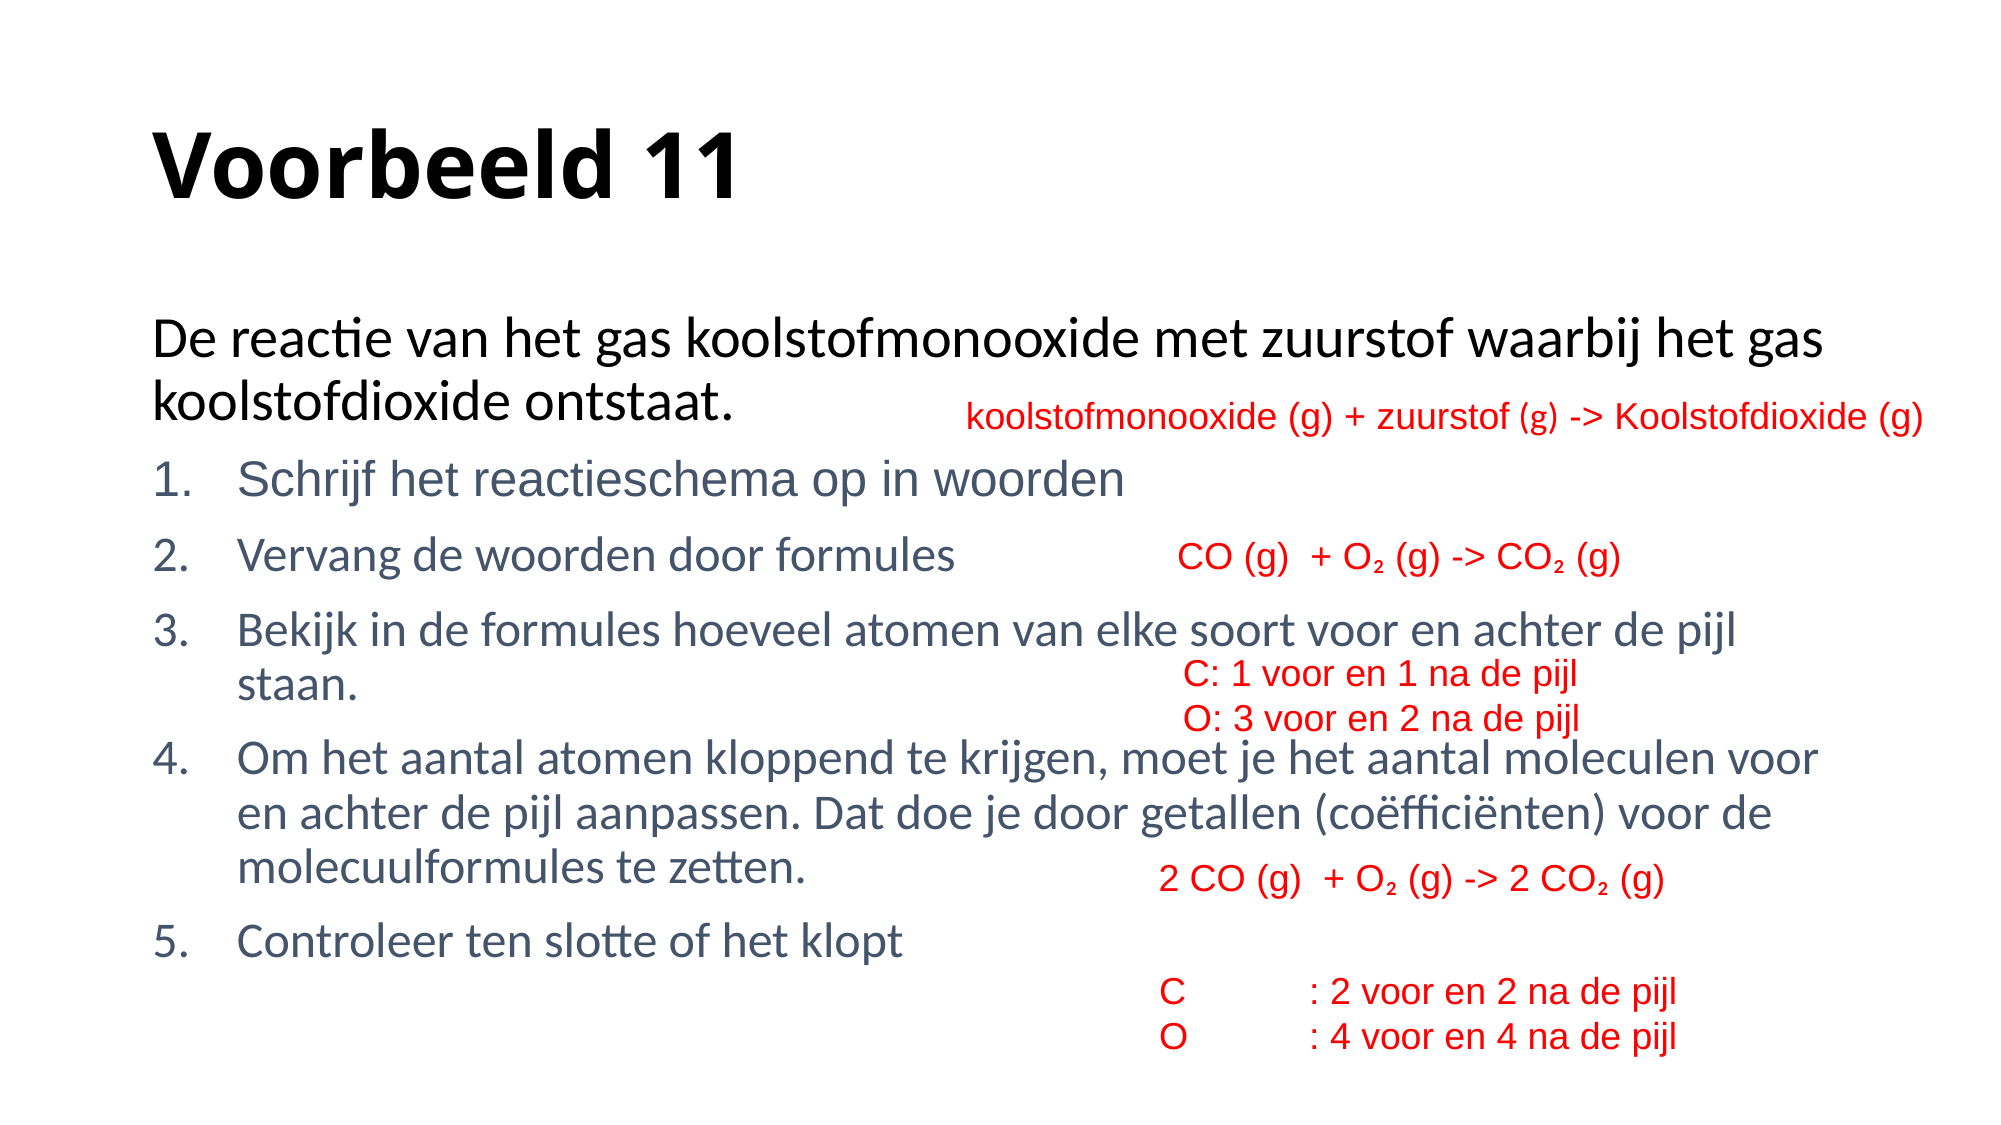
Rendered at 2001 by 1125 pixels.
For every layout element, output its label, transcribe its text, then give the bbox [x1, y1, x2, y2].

text_box CO (g) + O₂ (g) -> CO₂ (g) [1162, 524, 1637, 585]
text_box koolstofmonooxide (g) + zuurstof (g) -> Koolstofdioxide (g) [951, 384, 1940, 445]
list De reactie van het gas koolstofmonooxide met zuurstof waarbij het gas koolstofdioxide ontstaat. Schrijf het reactieschema op in woorden Vervang de woorden door formules Bekijk in de formules hoeveel atomen van elke soort voor en achter de pijl staan. Om het aantal atomen kloppend te krijgen, moet je het aantal moleculen voor en achter de pijl aanpassen. Dat doe je door getallen (coëfficiënten) voor de molecuulformules te zetten. Controleer ten slotte of het klopt [137, 299, 1863, 1014]
text_box 2 CO (g) + O₂ (g) -> 2 CO₂ (g) [1143, 846, 1681, 907]
text_box C: 1 voor en 1 na de pijl O: 3 voor en 2 na de pijl [1168, 641, 1596, 747]
title Voorbeeld 11 [137, 59, 1863, 278]
text_box C : 2 voor en 2 na de pijl O : 4 voor en 4 na de pijl [1144, 959, 1693, 1065]
